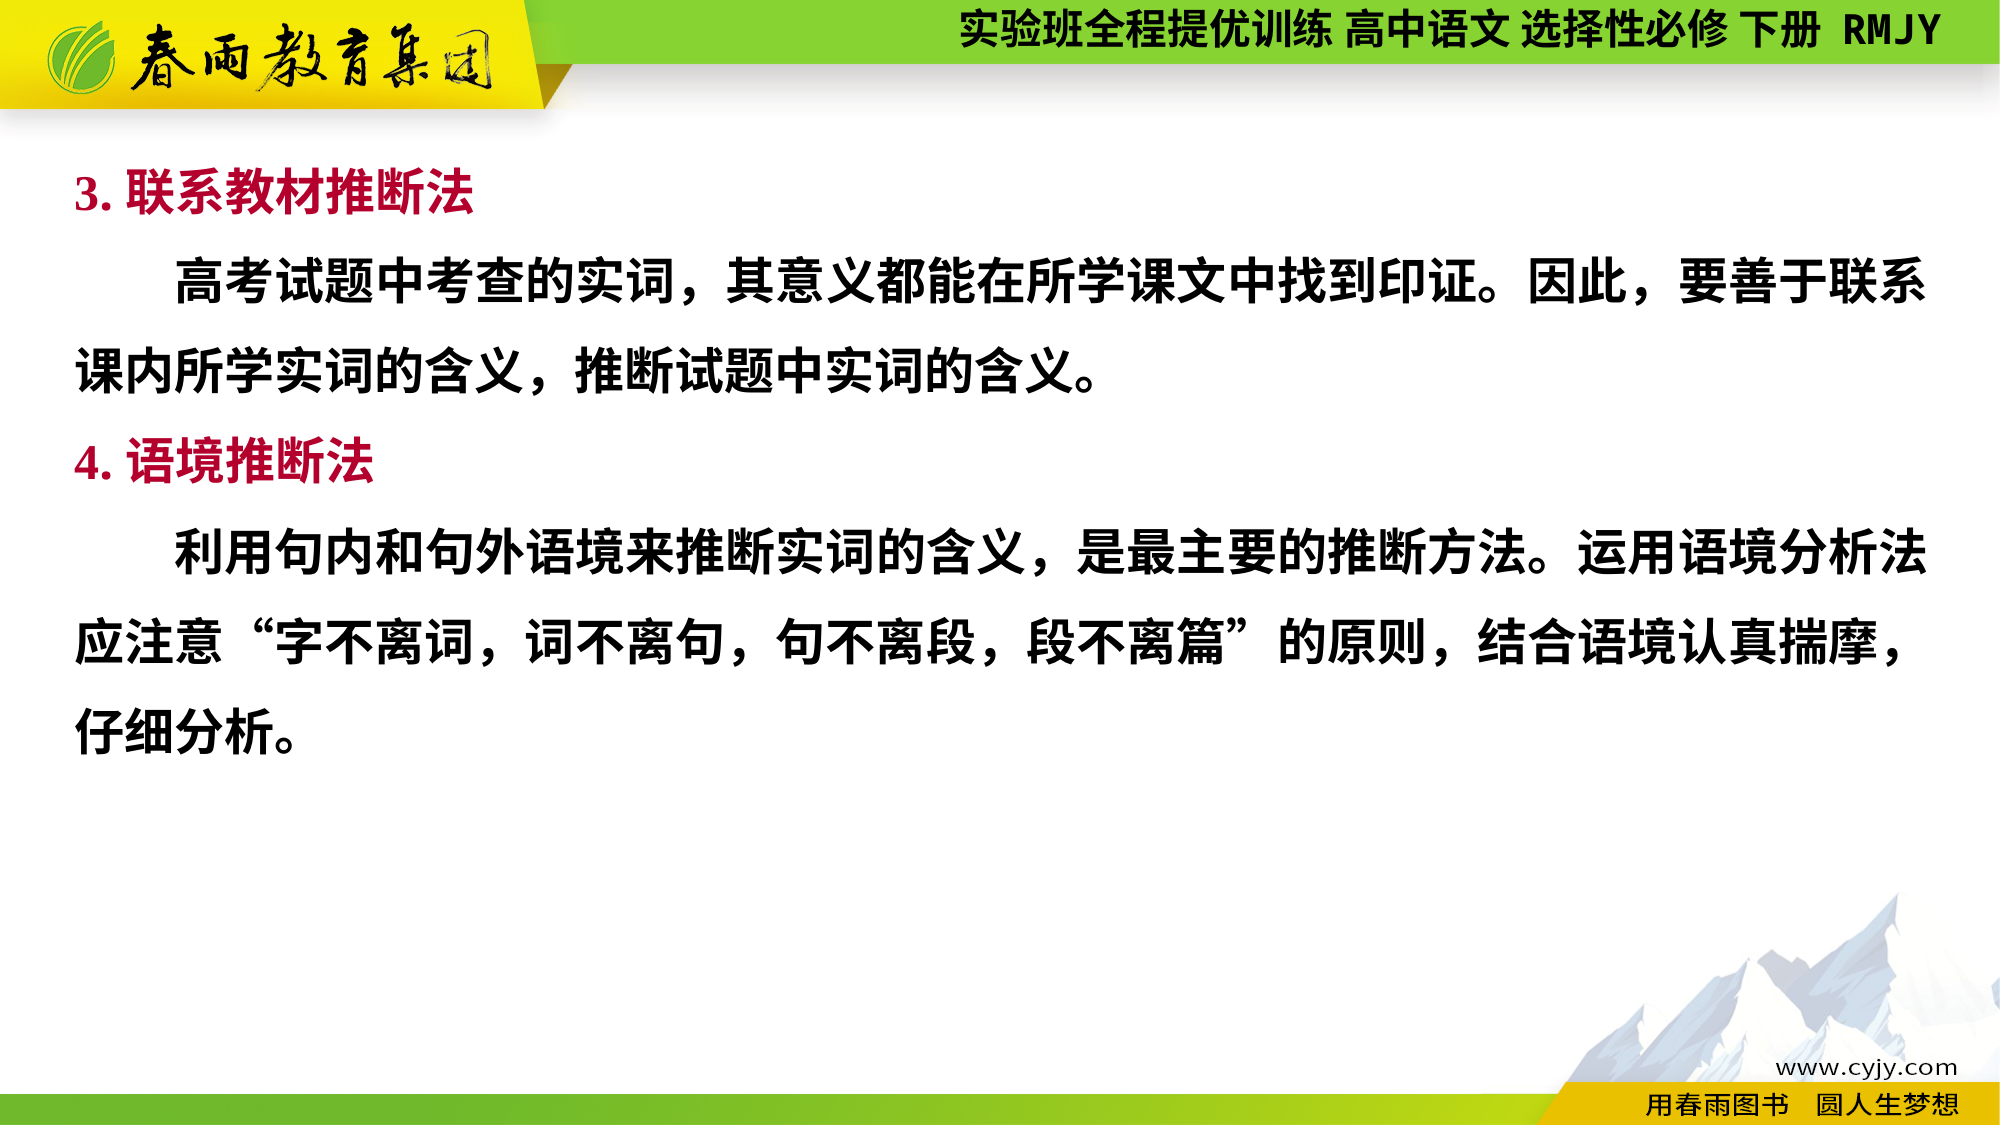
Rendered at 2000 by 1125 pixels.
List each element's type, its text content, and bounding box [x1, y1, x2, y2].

list 3.联系教材推断法 高考试题中考查的实词，其意义都能在所学课文中找到印证。因此，要善于联系课内所学实词的含义，推断试题中实词的含义。 4.语境推断法 利用句内和句外语境来推断实词的含义，是最主要的推断方法。运用语境分析法应注意“字不离词，词不离句，句不离段，段不离篇”的原则，结合语境认真揣摩，仔细分析。 [59, 122, 1944, 763]
picture [0, 0, 2000, 1125]
